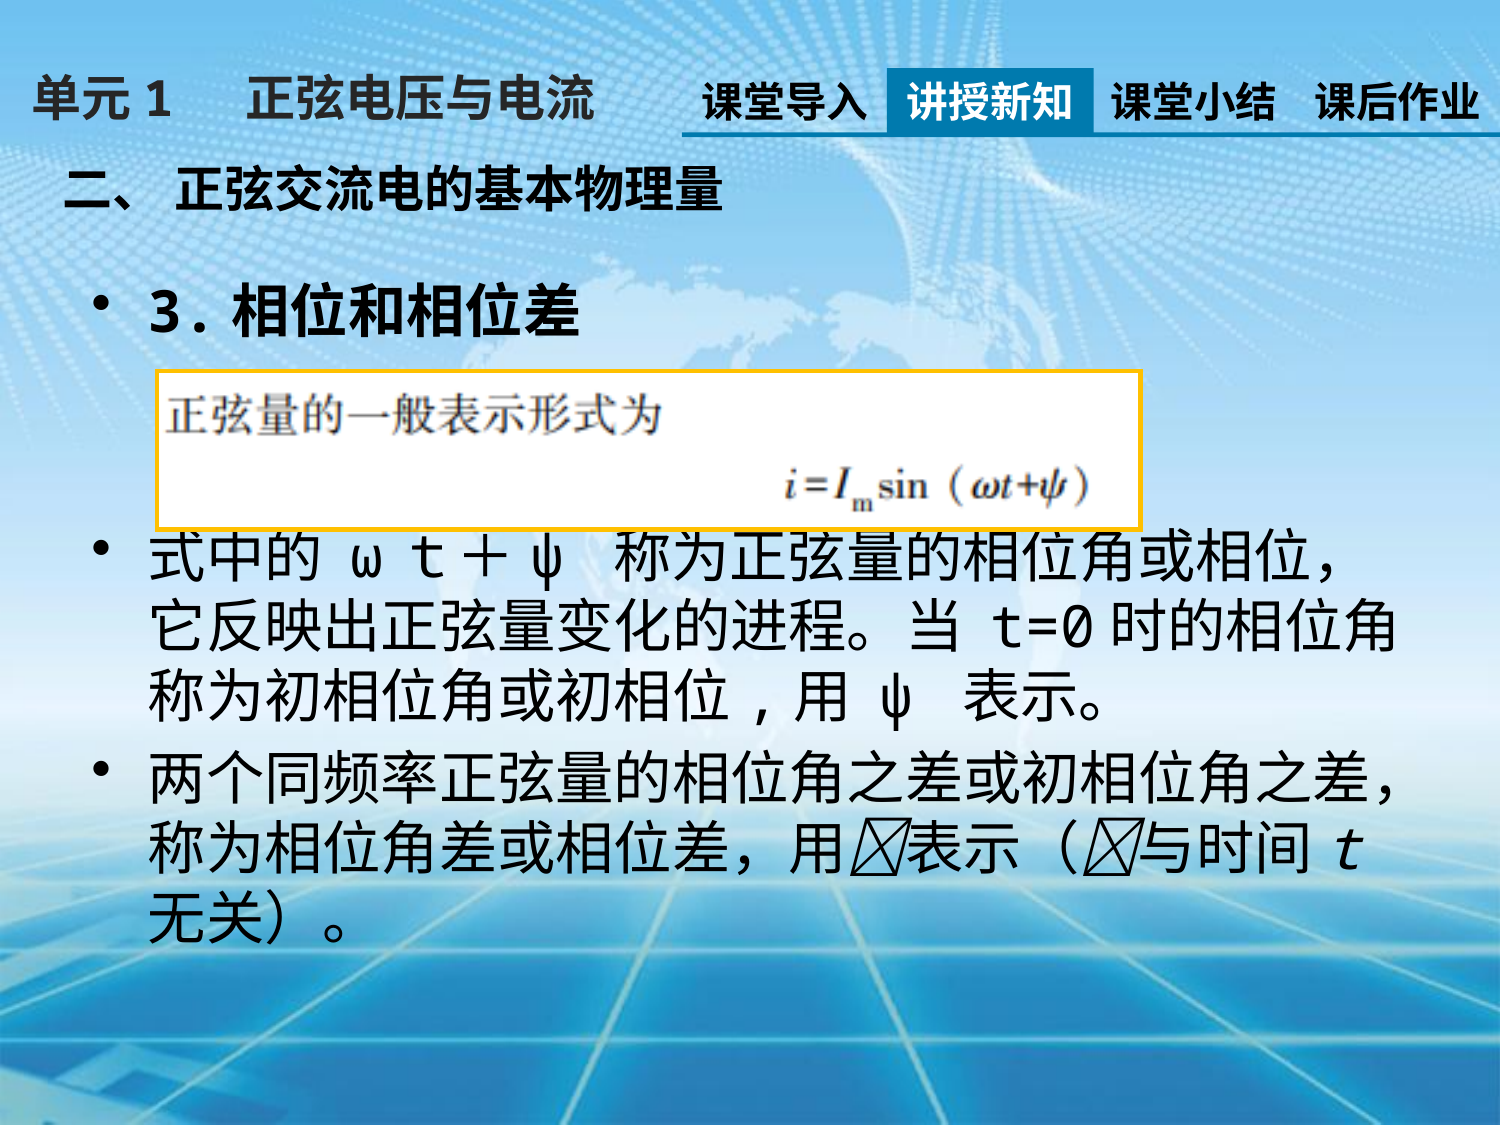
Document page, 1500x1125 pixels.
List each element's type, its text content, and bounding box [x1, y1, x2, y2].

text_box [16, 59, 1500, 135]
picture [0, 0, 1500, 1125]
text_box 3.相位和相位差 式中的 ωｔ＋ψ 称为正弦量的相位角或相位，它反映出正弦量变化的进程。当 t=0时的相位角称为初相位角或初相位,用 ψ 表示。 两个同频率正弦量的相位角之差或初相位角之差，称为相位角差或相位差，用表示（与时间t无关）。 [76, 267, 1427, 1010]
text_box 二、 正弦交流电的基本物理量 [19, 173, 768, 287]
